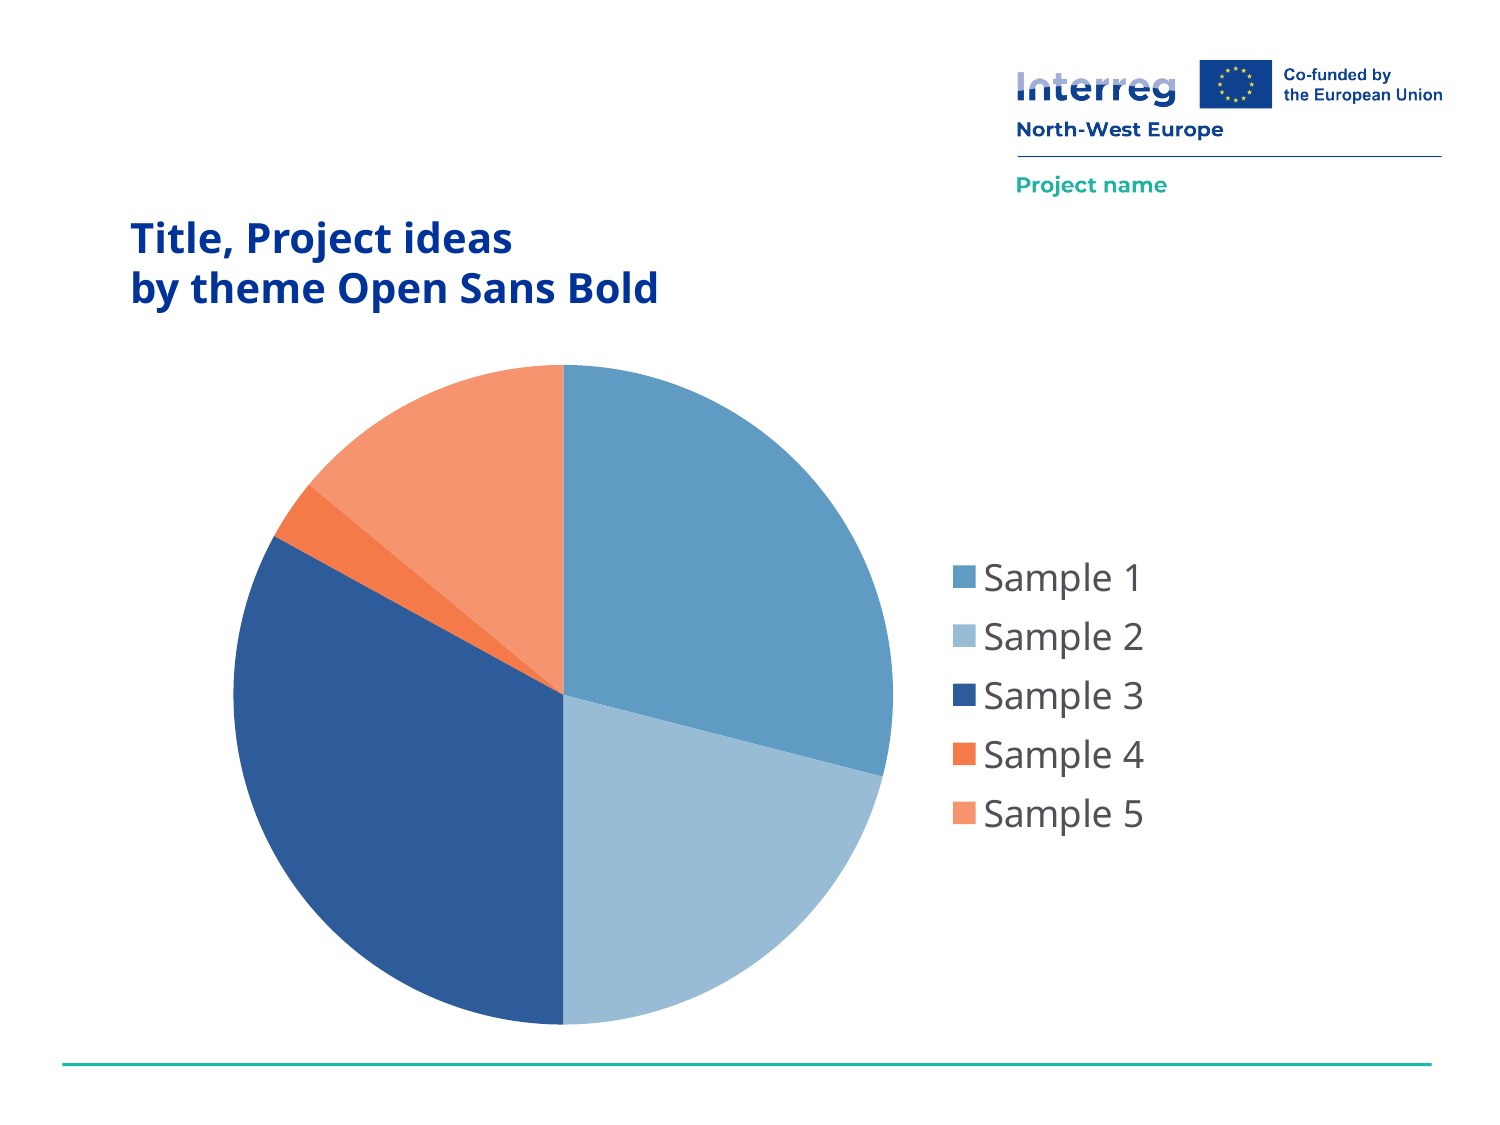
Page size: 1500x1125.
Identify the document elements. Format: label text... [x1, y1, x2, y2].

chart [185, 351, 1170, 1039]
text_box Title, Project ideas by theme Open Sans Bold [115, 204, 859, 352]
picture [958, 0, 1500, 252]
